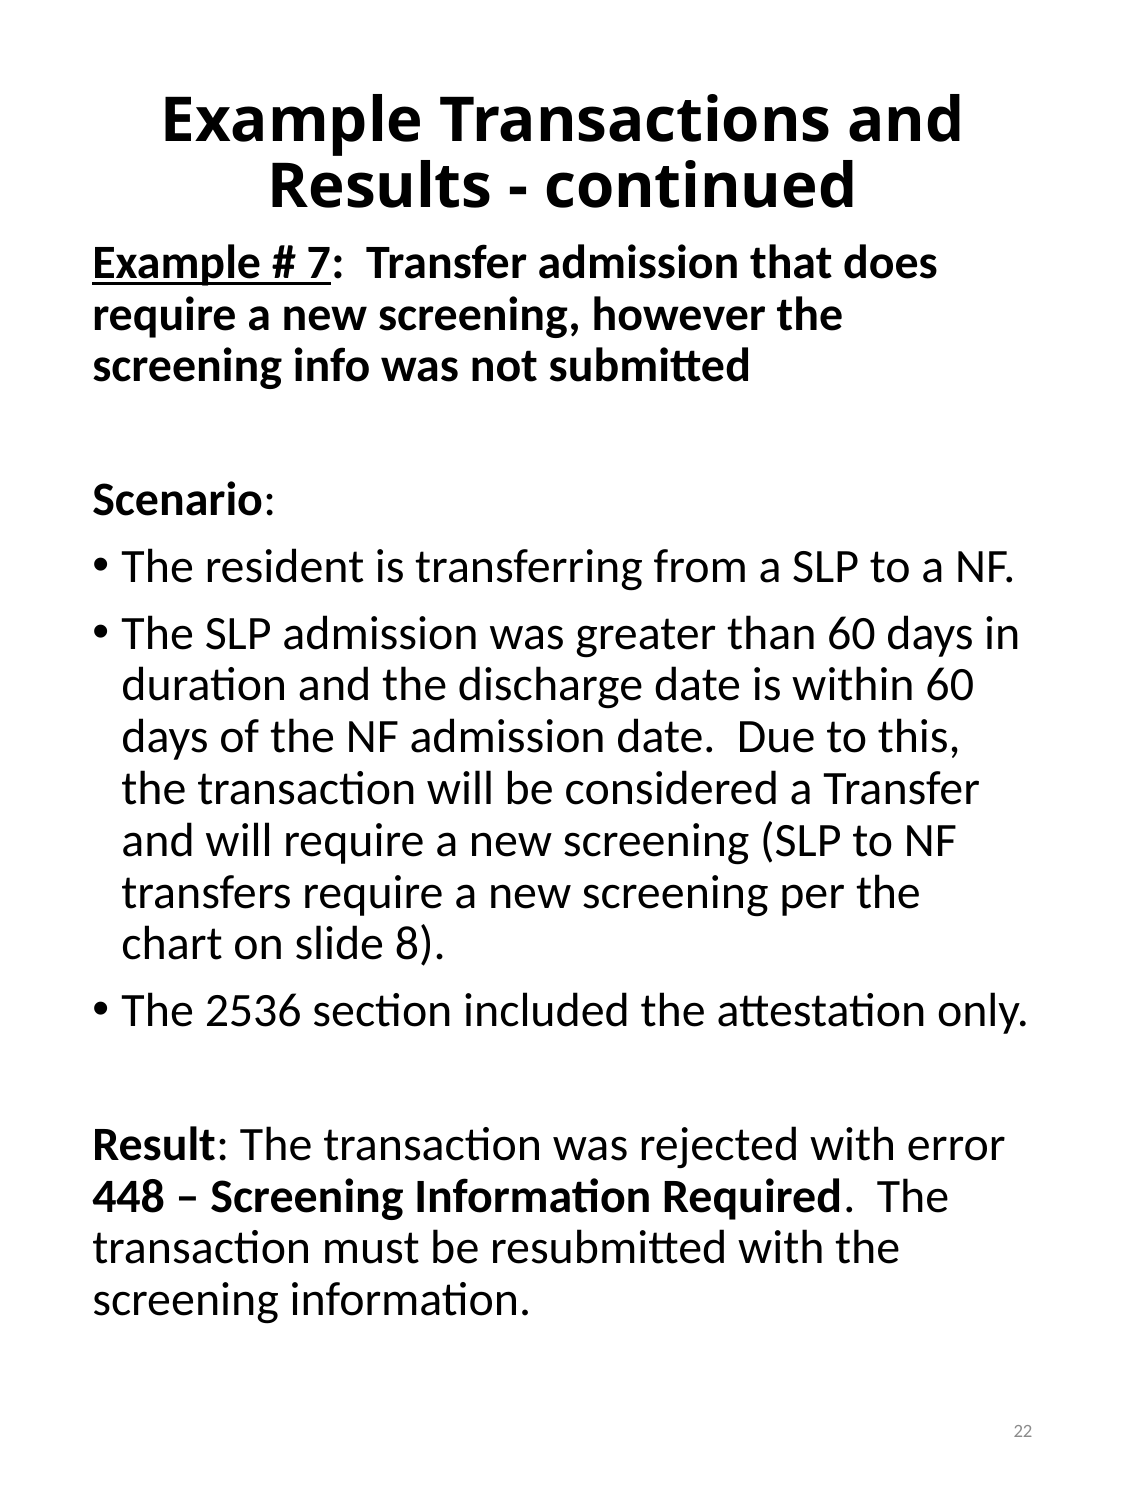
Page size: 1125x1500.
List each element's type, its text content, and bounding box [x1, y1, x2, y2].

list Example # 7: Transfer admission that does require a new screening, however the screening info was not submitted Scenario: The resident is transferring from a SLP to a NF. The SLP admission was greater than 60 days in duration and the discharge date is within 60 days of the NF admission date. Due to this, the transaction will be considered a Transfer and will require a new screening (SLP to NF transfers require a new screening per the chart on slide 8). The 2536 section included the attestation only. Result: The transaction was rejected with error 448 – Screening Information Required. The transaction must be resubmitted with the screening information. [77, 229, 1048, 1352]
slide_number 22 [794, 1390, 1048, 1471]
title Example Transactions and Results - continued [77, 79, 1048, 229]
